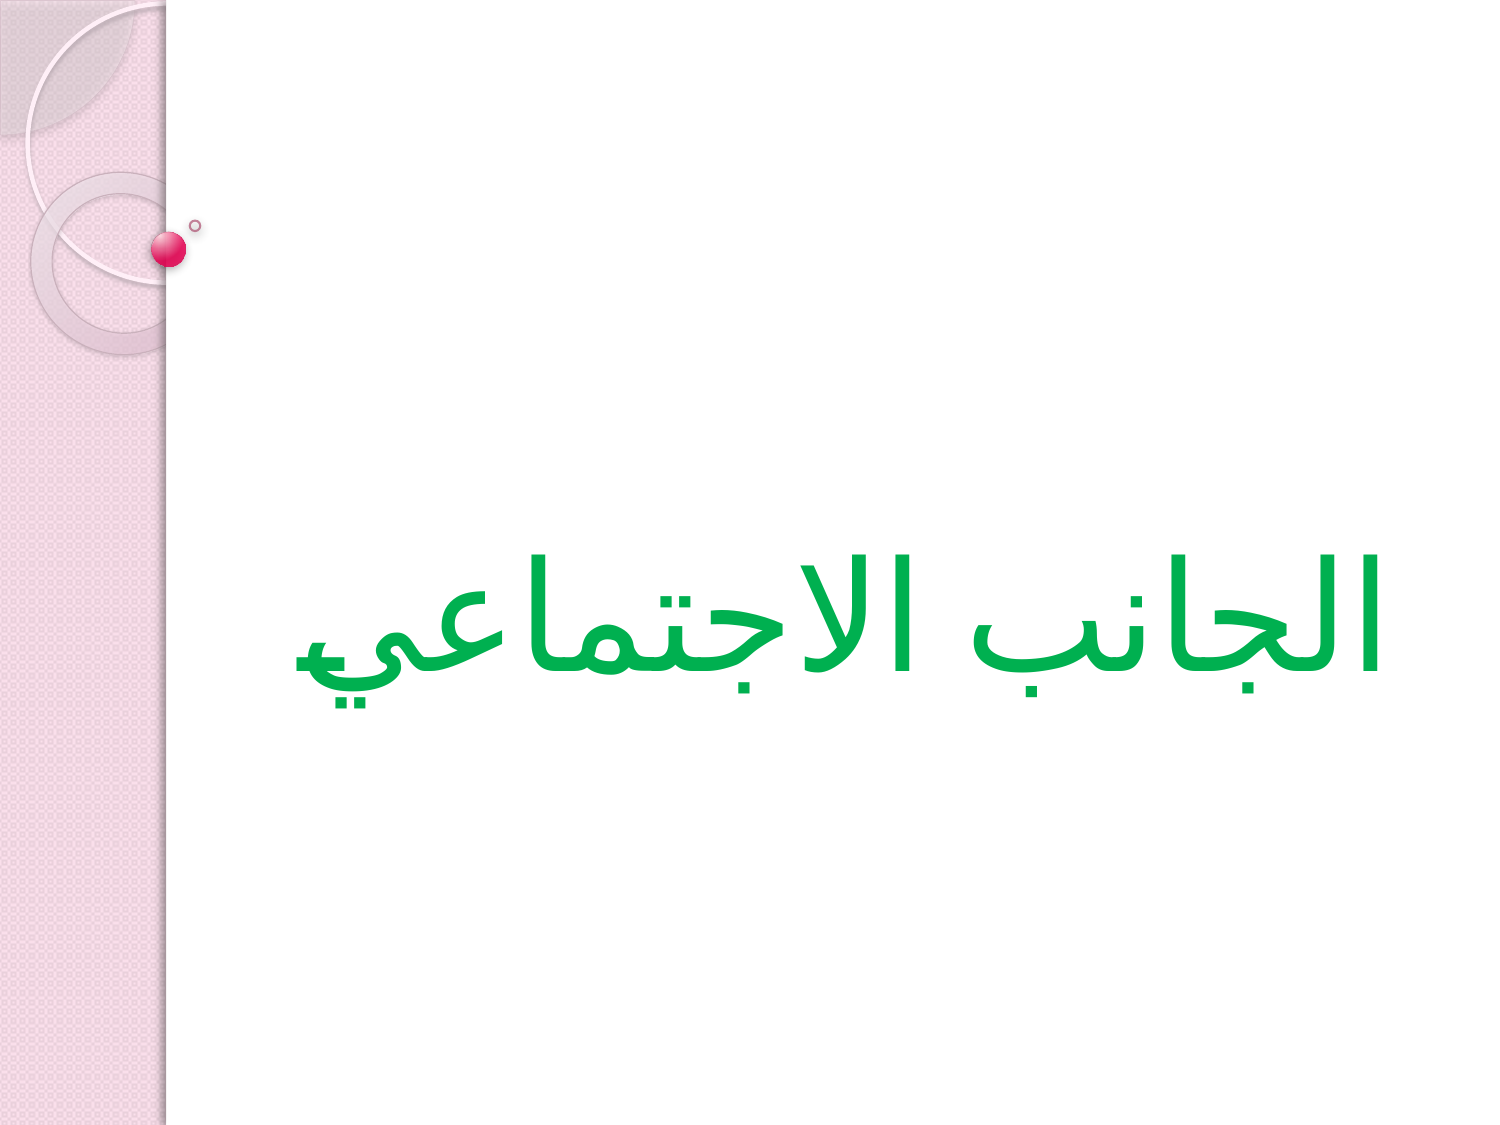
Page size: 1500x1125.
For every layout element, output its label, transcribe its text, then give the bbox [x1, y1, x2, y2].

title الجانب الاجتماعي [218, 468, 1434, 710]
